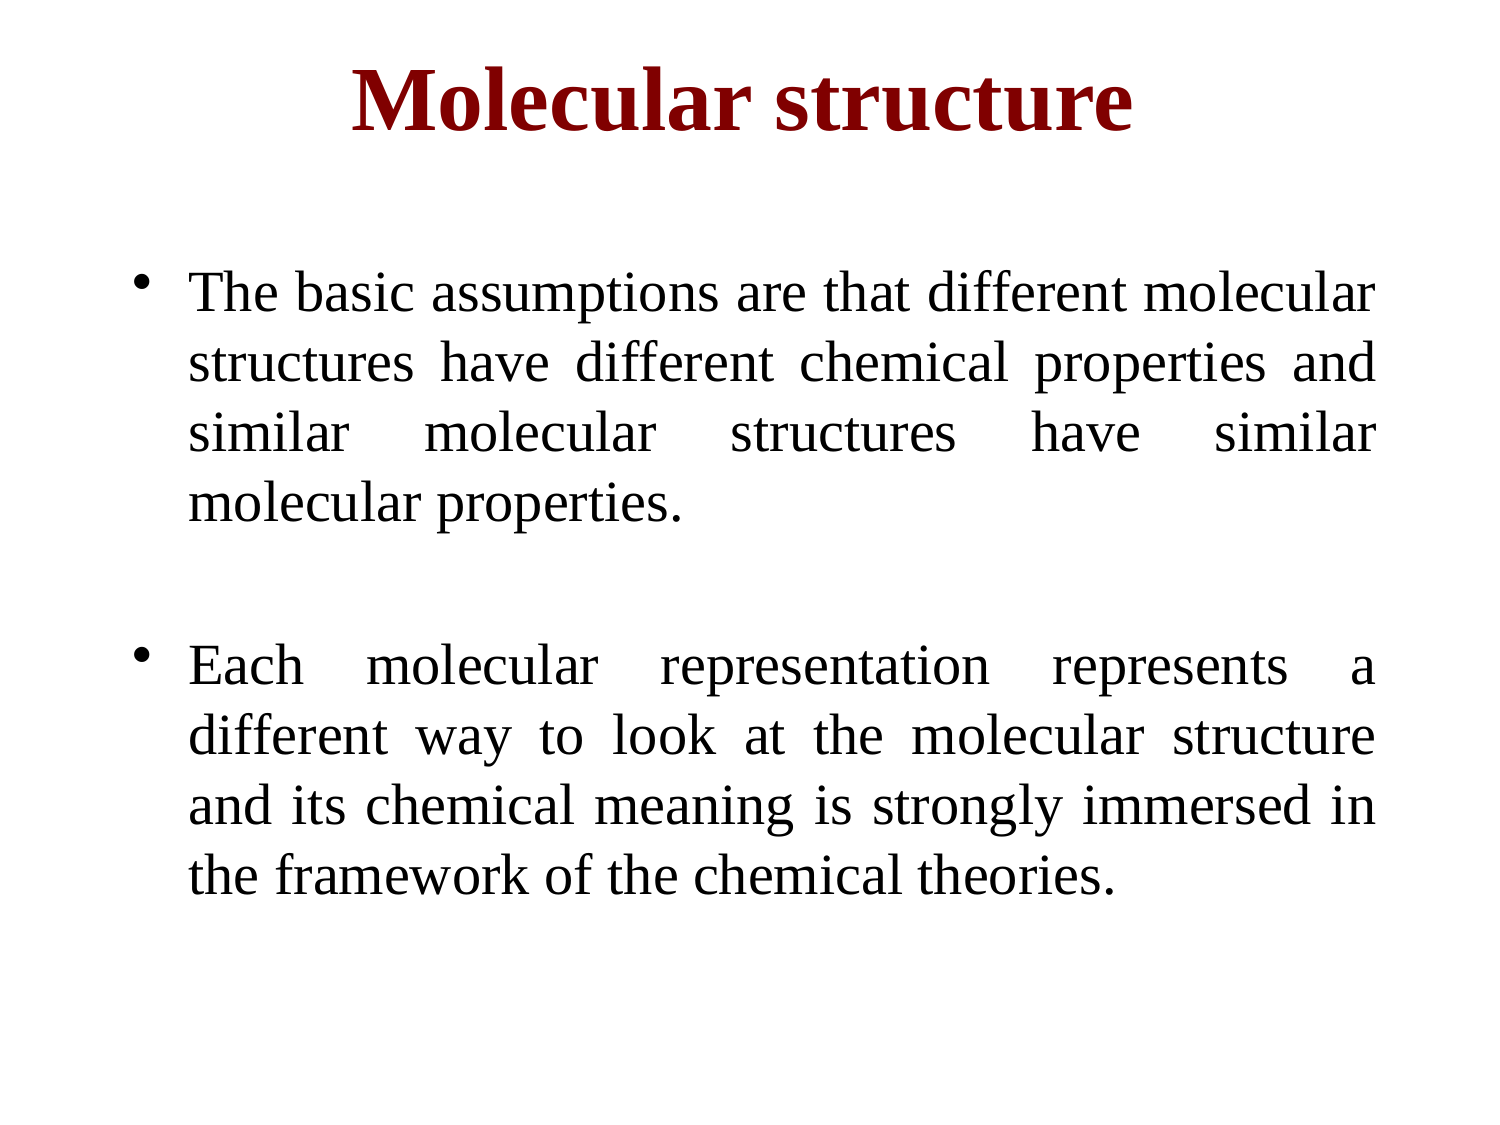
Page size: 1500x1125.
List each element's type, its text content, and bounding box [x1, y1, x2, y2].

list The basic assumptions are that different molecular structures have different chemical properties and similar molecular structures have similar molecular properties. Each molecular representation represents a different way to look at the molecular structure and its chemical meaning is strongly immersed in the framework of the chemical theories. [116, 163, 1393, 1091]
title Molecular structure [105, 0, 1381, 188]
